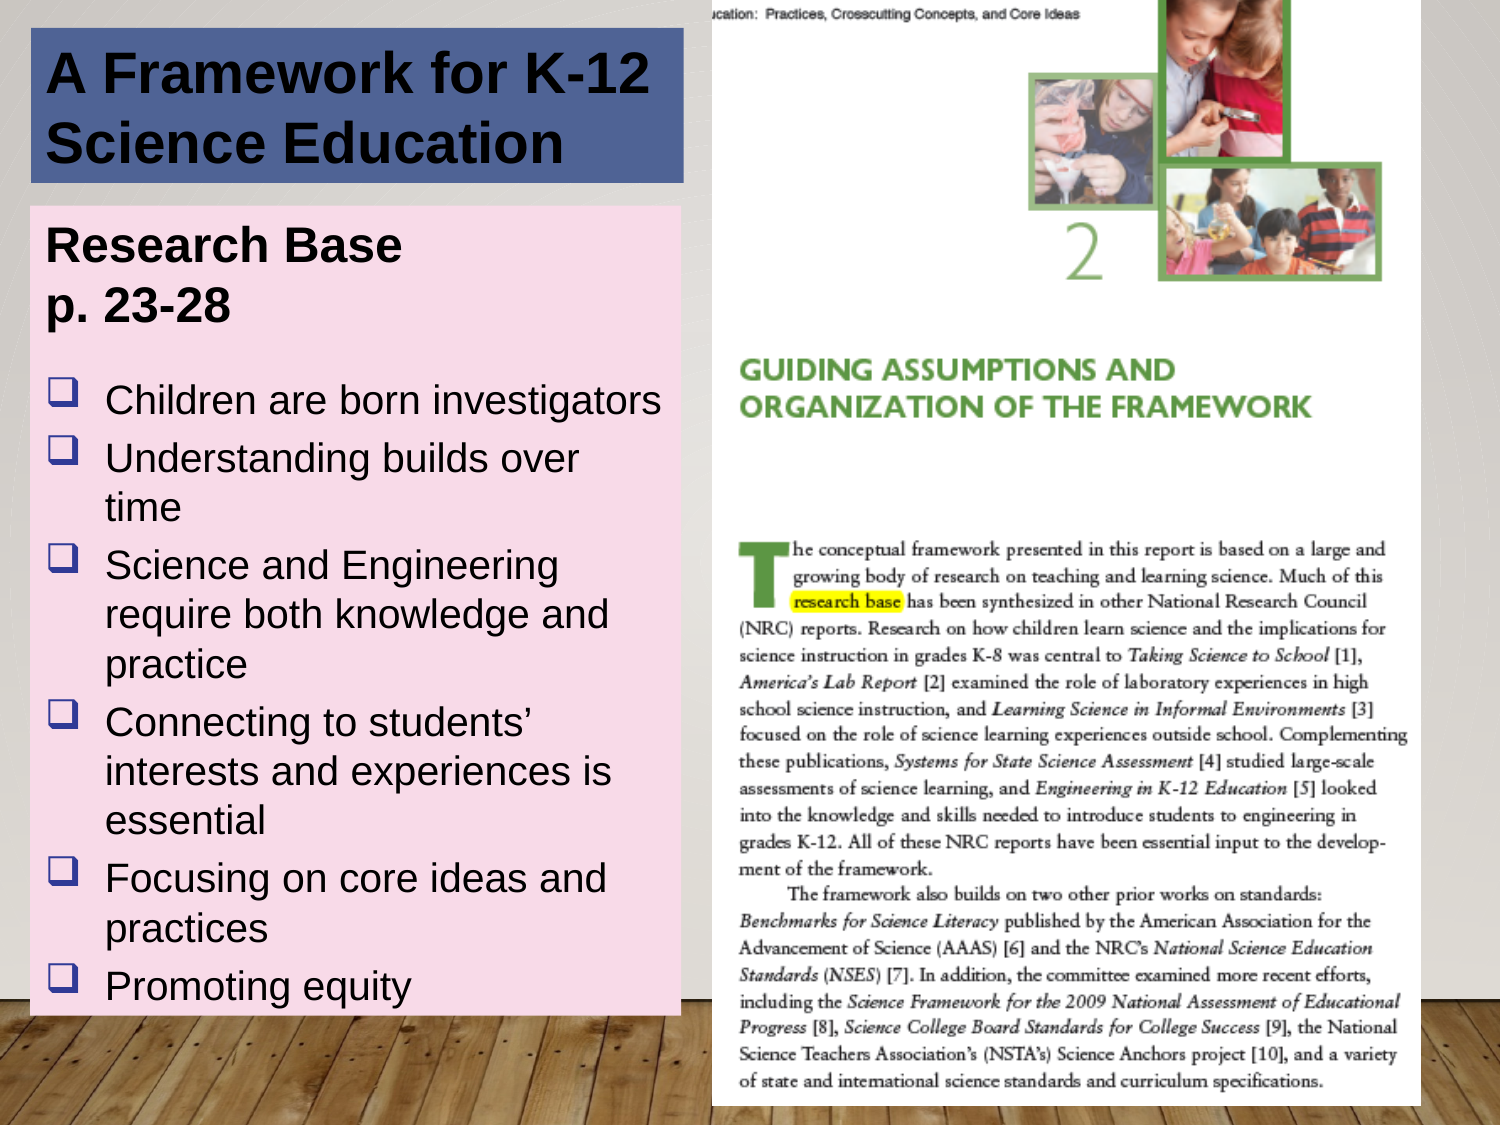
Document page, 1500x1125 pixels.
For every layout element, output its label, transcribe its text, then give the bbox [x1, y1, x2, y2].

picture [0, 0, 1500, 1125]
text_box Research Base p. 23-28 Children are born investigators Understanding builds over time Science and Engineering require both knowledge and practice Connecting to students’ interests and experiences is essential Focusing on core ideas and practices Promoting equity [30, 205, 682, 1016]
text_box A Framework for K-12 Science Education [31, 27, 684, 183]
